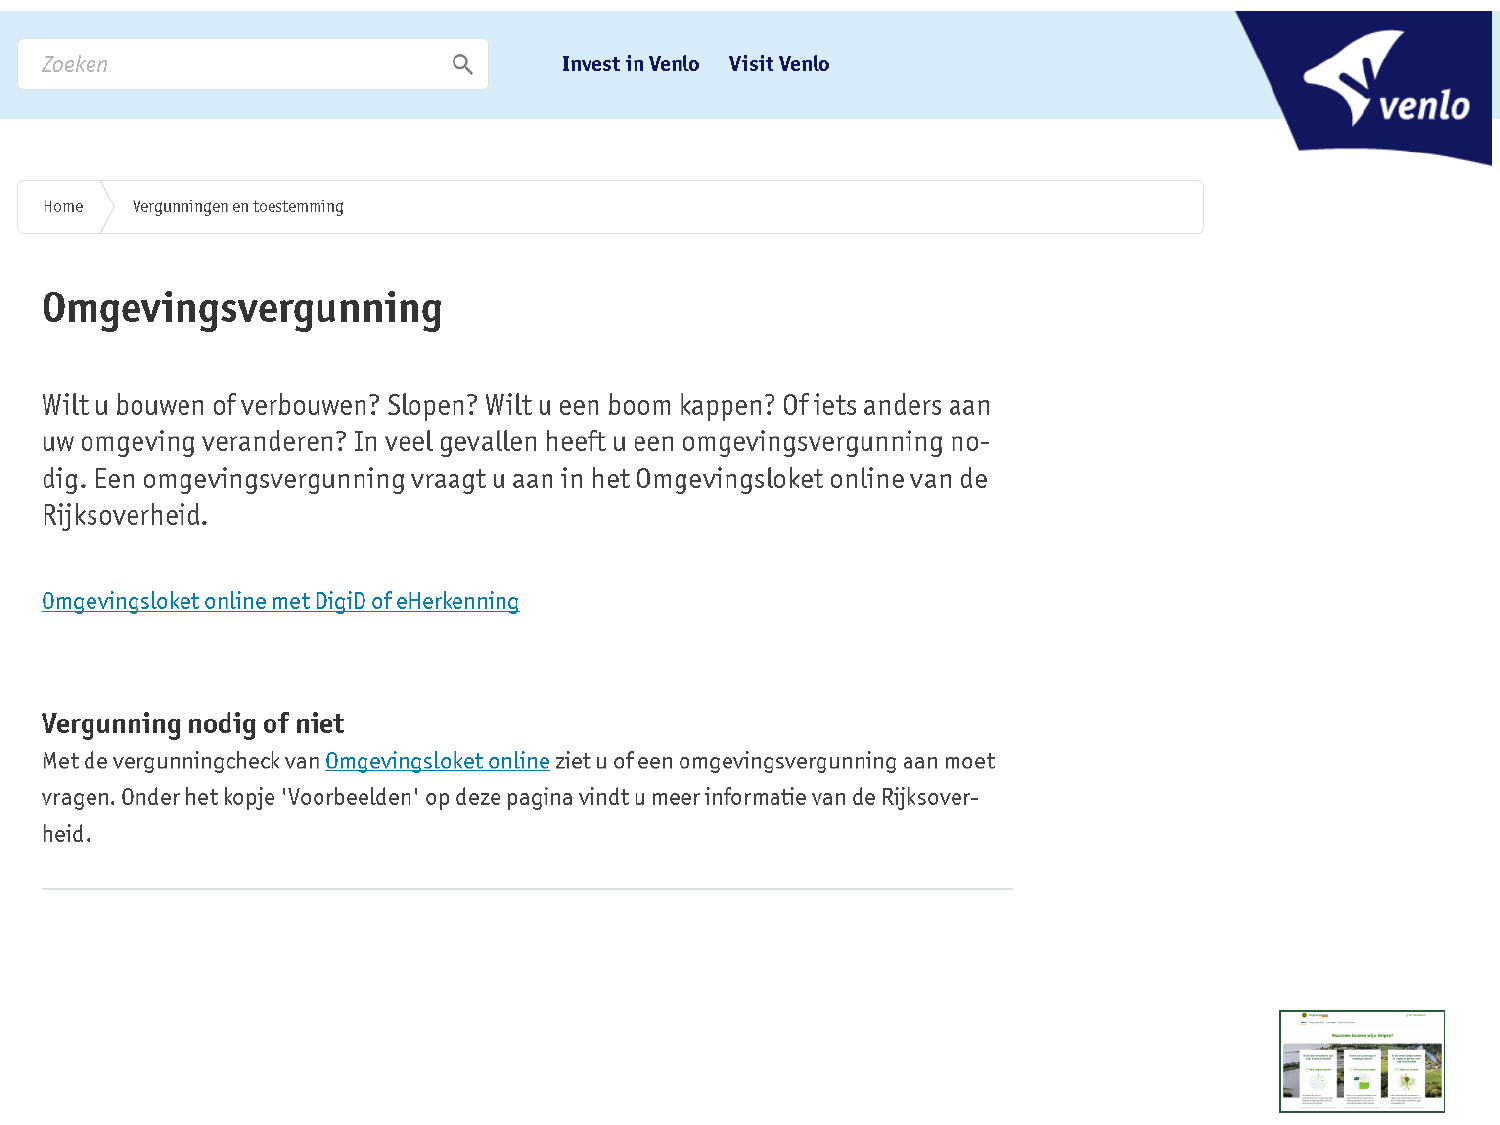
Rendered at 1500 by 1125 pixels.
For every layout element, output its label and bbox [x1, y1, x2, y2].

picture [0, 11, 1500, 911]
picture [1280, 1011, 1445, 1112]
